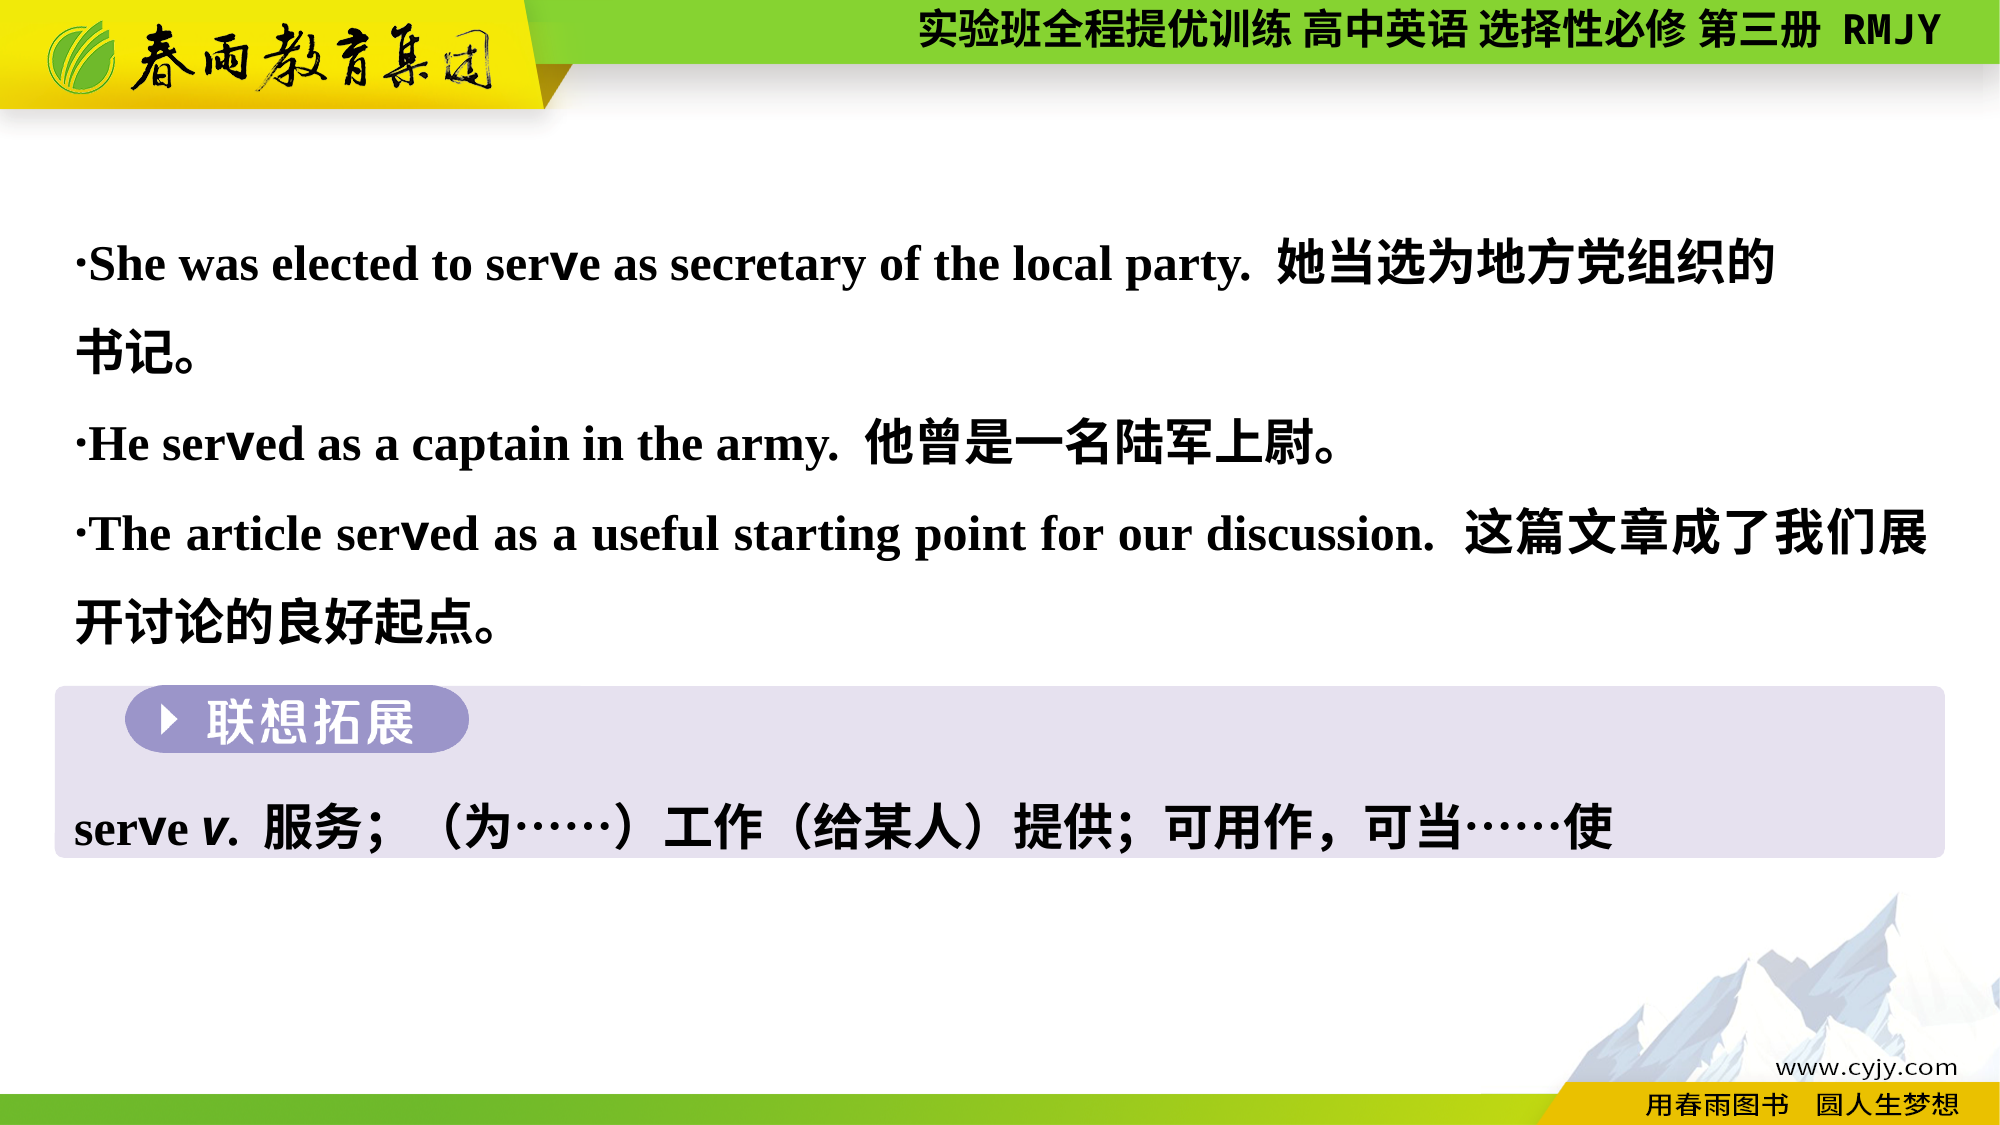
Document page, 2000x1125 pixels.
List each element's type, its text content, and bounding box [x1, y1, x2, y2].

text_box [470, 685, 1945, 852]
picture [0, 0, 2000, 1125]
text_box [54, 685, 124, 857]
list ·She was elected to serve as secretary of the local party. 她当选为地方党组织的 书记。 ·He served as a captain in the army. 他曾是一名陆军上尉。 ·The article served as a useful starting point for our discussion. 这篇文章成了我们展开讨论的良好起点。 [59, 193, 1944, 663]
text_box serve v. 服务；（为……）工作（给某人）提供；可用作，可当……使 [59, 757, 1944, 863]
